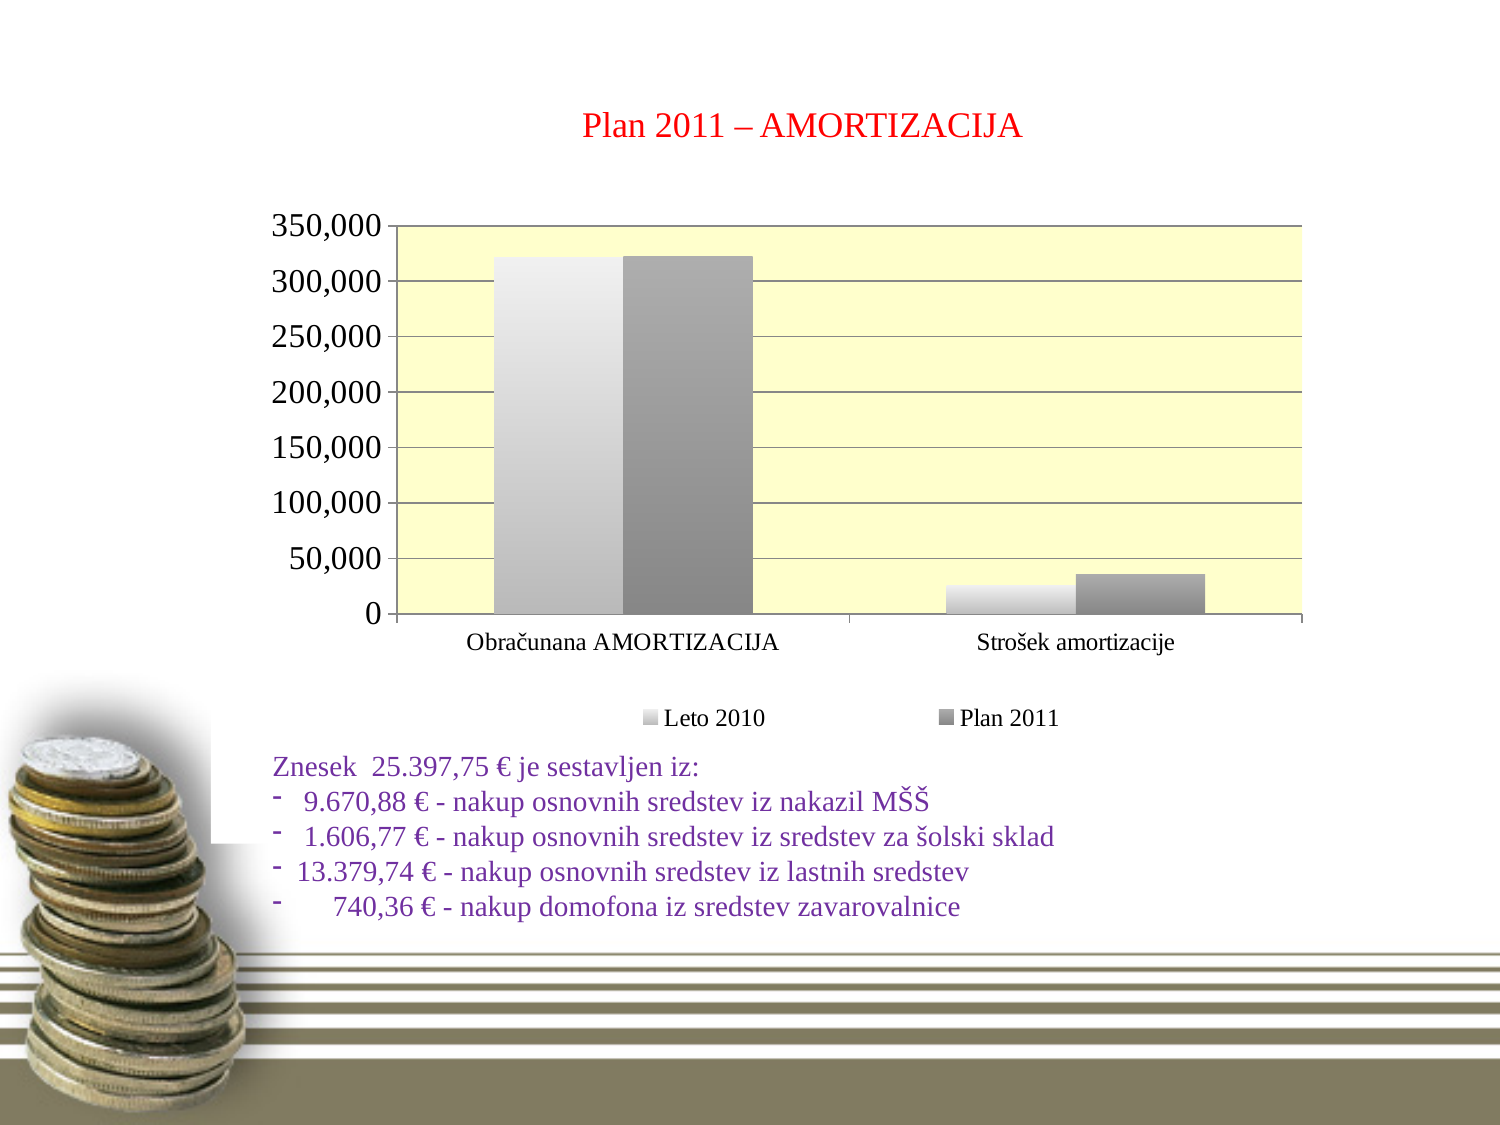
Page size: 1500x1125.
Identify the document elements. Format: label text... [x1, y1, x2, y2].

chart [210, 163, 1407, 844]
title Plan 2011 – AMORTIZACIJA [234, 93, 1388, 162]
text_box Znesek 25.397,75 € je sestavljen iz: 9.670,88 € - nakup osnovnih sredstev iz nakazil MŠŠ 1.606,77 € - nakup osnovnih sredstev iz sredstev za šolski sklad 13.379,74 € - nakup osnovnih sredstev iz lastnih sredstev 740,36 € - nakup domofona iz sredstev zavarovalnice [257, 739, 1447, 930]
picture [0, 0, 1500, 1125]
